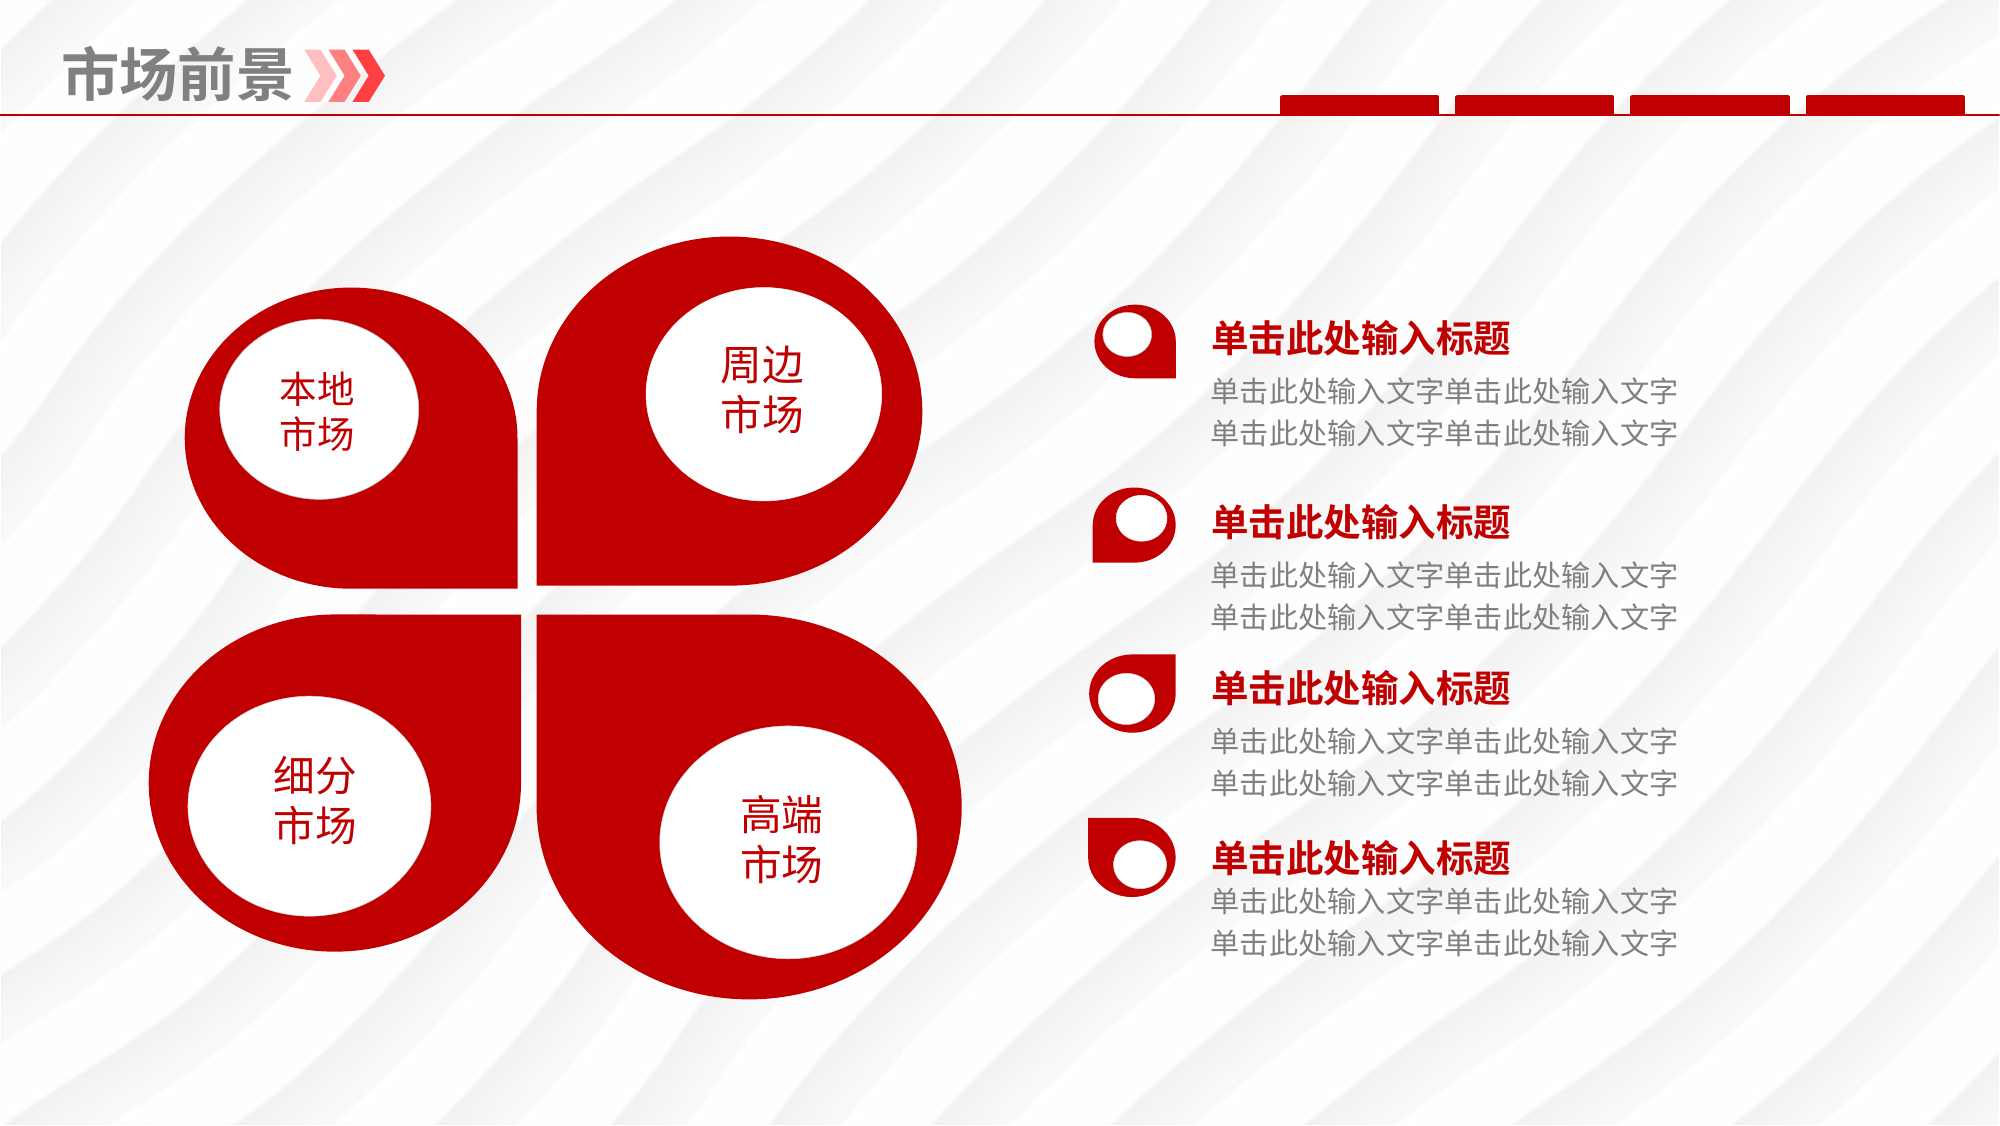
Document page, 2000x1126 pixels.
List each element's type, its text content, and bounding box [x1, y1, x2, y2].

text_box 单击此处输入标题 [1211, 297, 1756, 368]
text_box 单击此处输入文字单击此处输入文字 单击此处输入文字单击此处输入文字 [1191, 867, 1900, 1013]
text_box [1087, 817, 1176, 898]
text_box [1630, 95, 1790, 114]
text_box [184, 287, 518, 589]
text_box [148, 614, 522, 952]
text_box 市场前景 [46, 31, 310, 114]
text_box [1455, 95, 1614, 114]
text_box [1088, 654, 1176, 733]
text_box 单击此处输入文字单击此处输入文字 单击此处输入文字单击此处输入文字 [1191, 541, 1900, 686]
text_box [1806, 95, 1965, 114]
text_box 单击此处输入标题 [1211, 647, 1756, 719]
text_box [1094, 304, 1176, 379]
picture [1, 116, 1999, 1125]
text_box 单击此处输入文字单击此处输入文字 单击此处输入文字单击此处输入文字 [1191, 707, 1900, 853]
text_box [536, 614, 962, 1000]
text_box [303, 49, 386, 103]
text_box 单击此处输入标题 [1211, 481, 1756, 553]
text_box 单击此处输入文字单击此处输入文字 单击此处输入文字单击此处输入文字 [1191, 356, 1900, 502]
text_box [1096, 483, 1173, 567]
text_box 单击此处输入标题 [1211, 818, 1756, 889]
picture [1, 0, 1999, 114]
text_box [536, 236, 923, 586]
text_box [1280, 95, 1439, 114]
